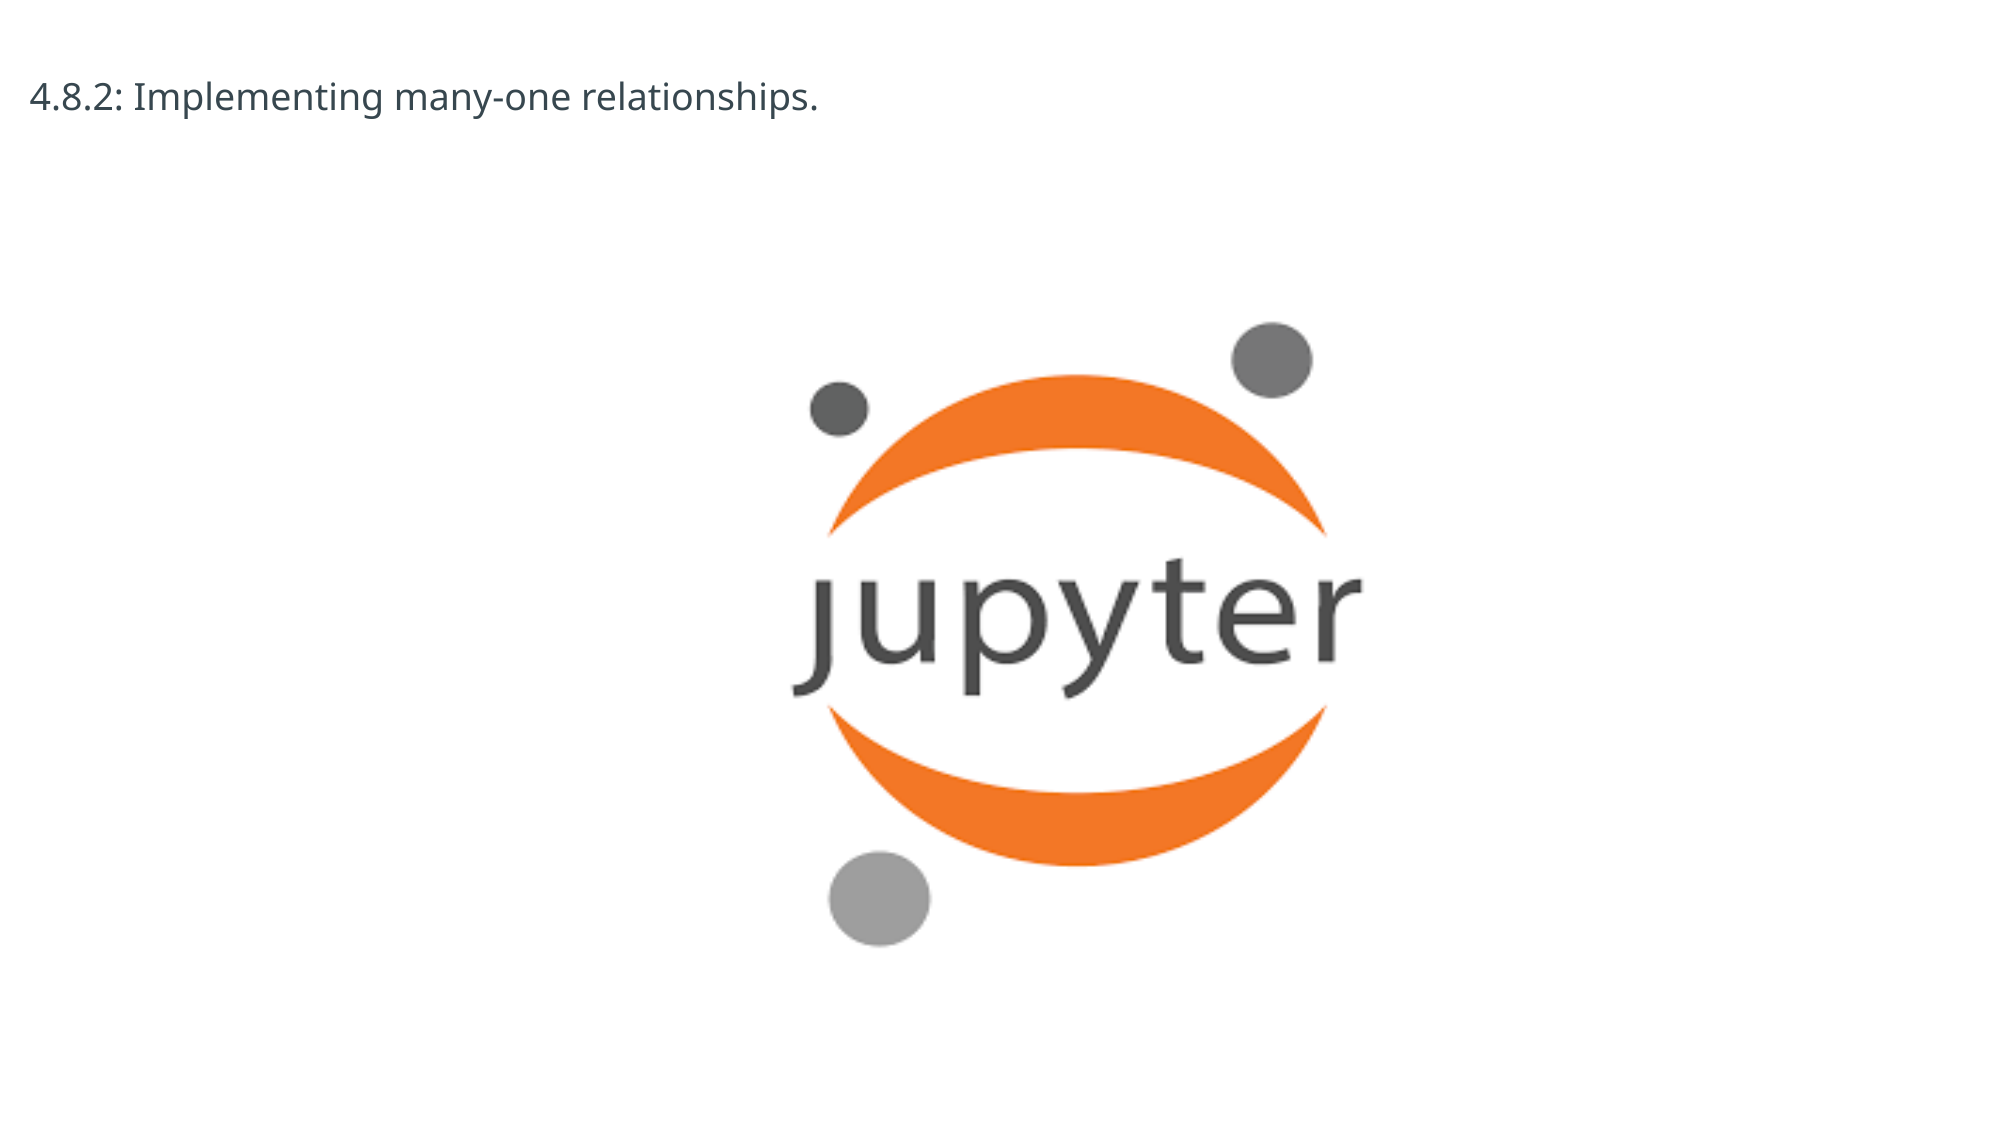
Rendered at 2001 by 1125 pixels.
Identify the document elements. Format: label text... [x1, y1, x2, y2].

text_box 4.8.2: Implementing many-one relationships. [14, 65, 1016, 126]
picture [786, 315, 1373, 951]
